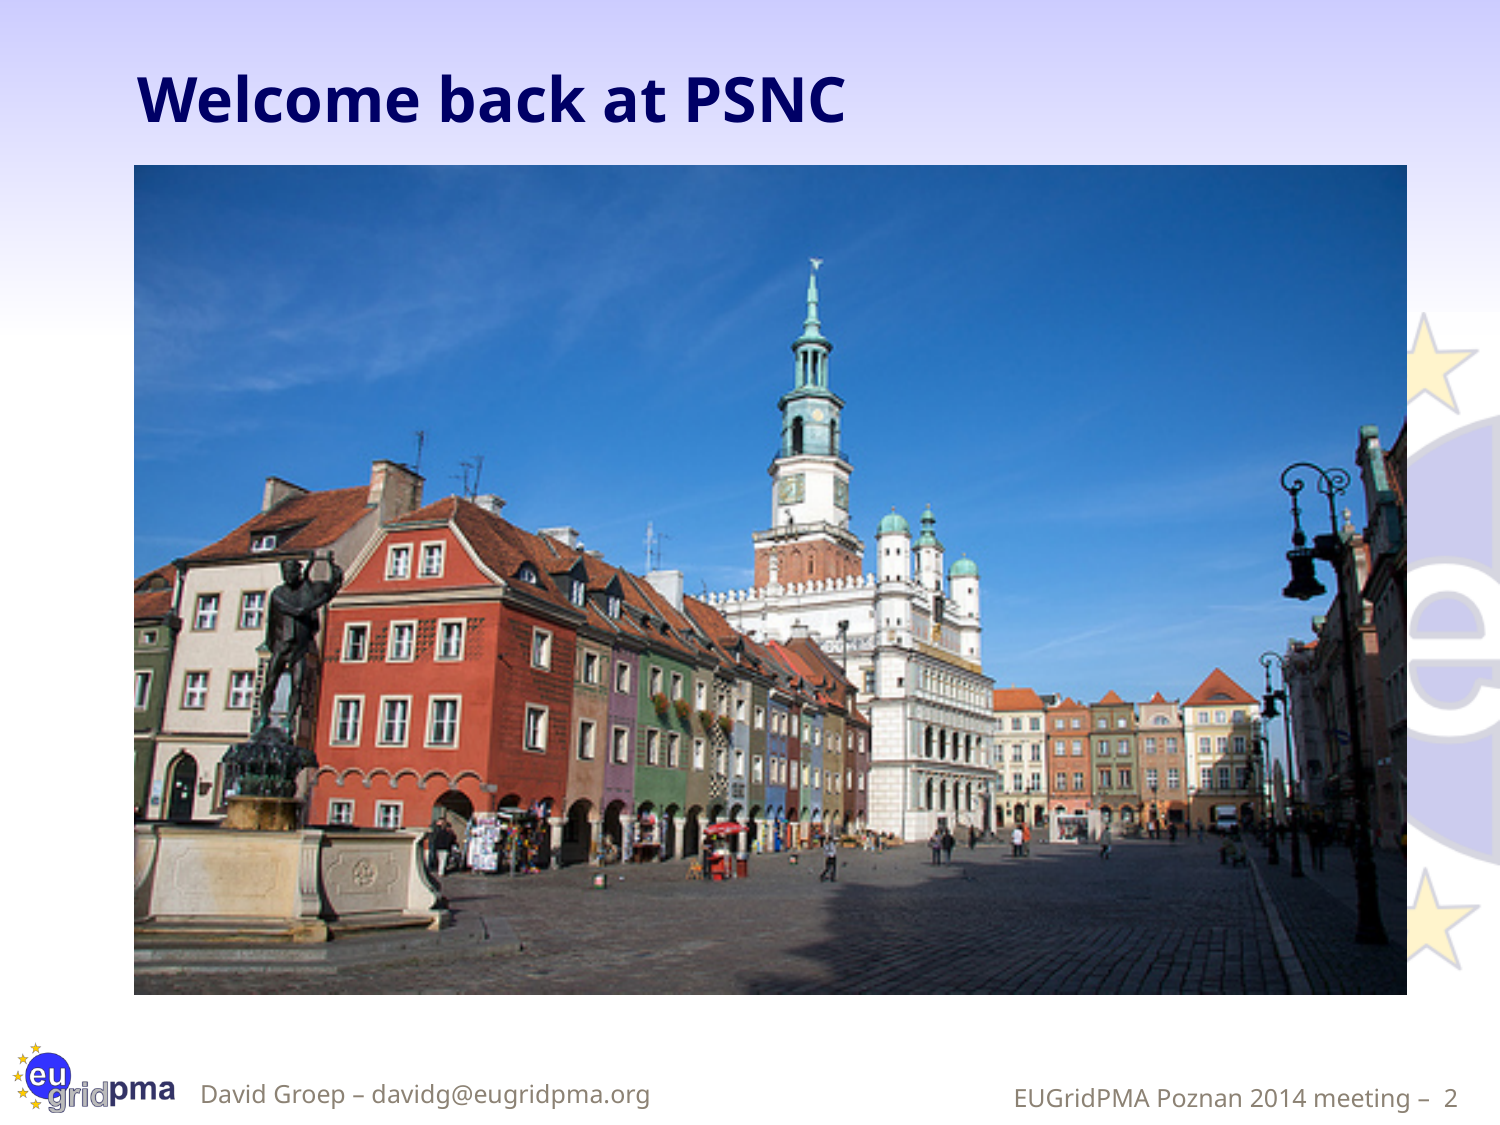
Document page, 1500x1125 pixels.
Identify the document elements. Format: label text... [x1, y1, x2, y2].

title Welcome back at PSNC [137, 24, 1458, 170]
picture [133, 164, 1500, 995]
picture [12, 1042, 175, 1113]
